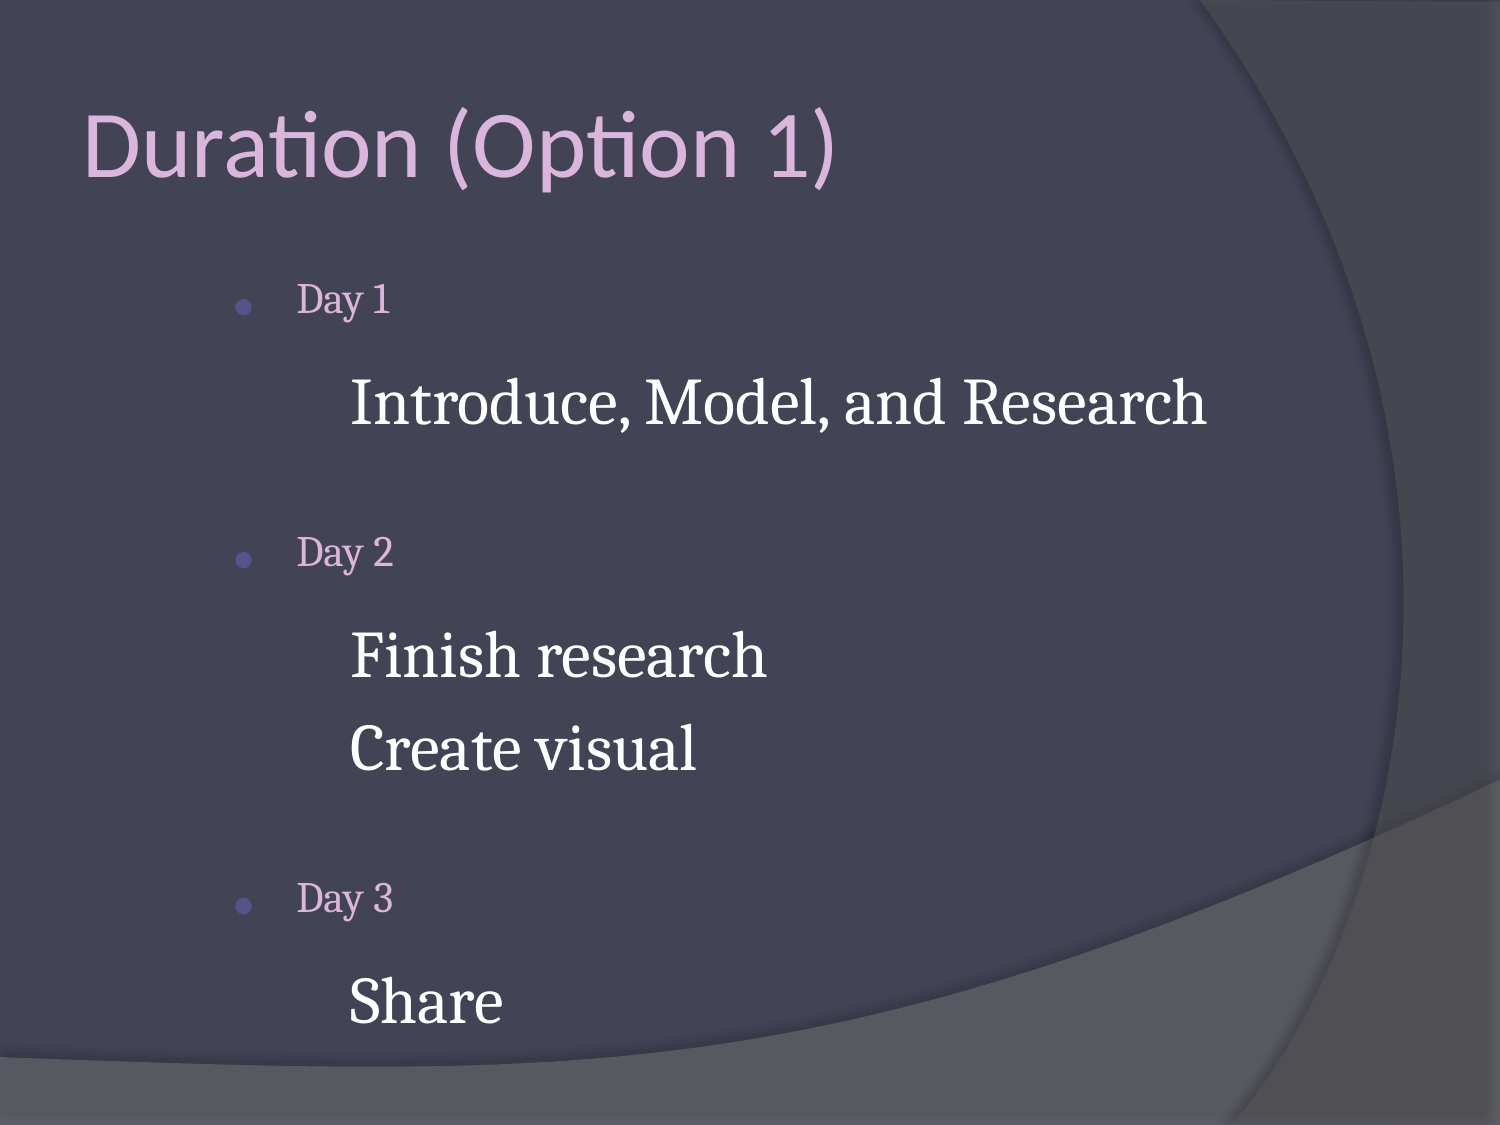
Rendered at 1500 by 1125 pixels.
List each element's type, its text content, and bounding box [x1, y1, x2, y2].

list Day 1 Introduce, Model, and Research Day 2 Finish research Create visual Day 3 Share [212, 262, 1438, 1063]
title Duration (Option 1) [75, 45, 1300, 233]
